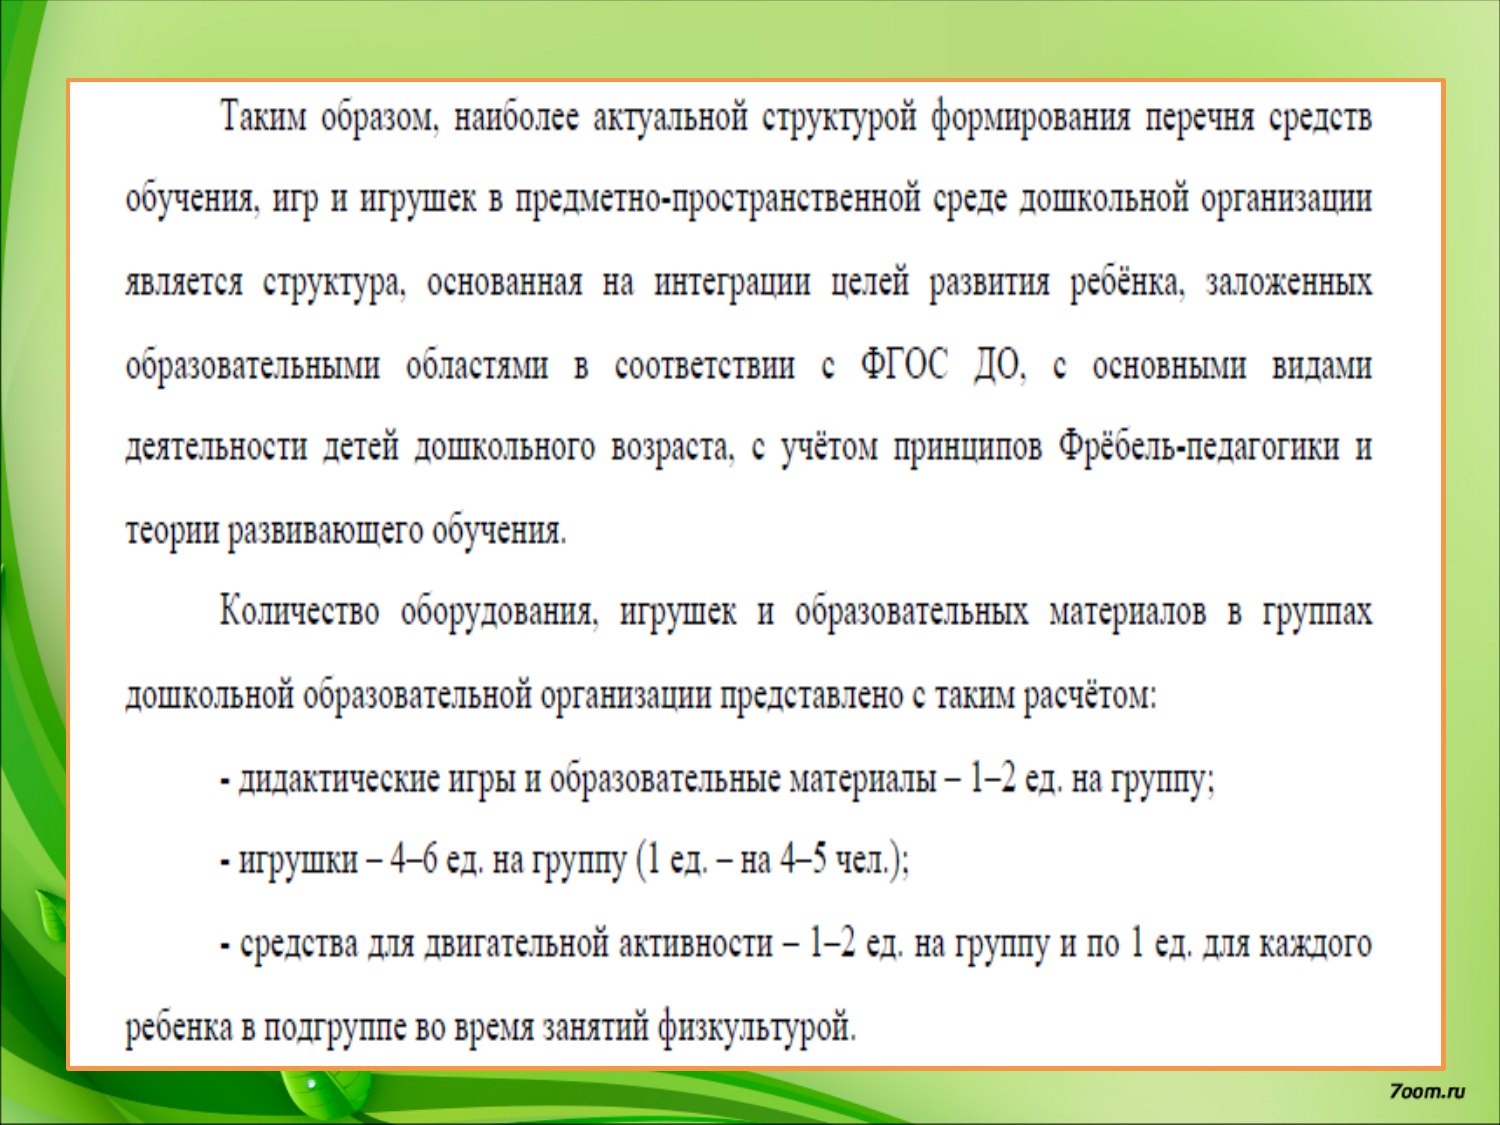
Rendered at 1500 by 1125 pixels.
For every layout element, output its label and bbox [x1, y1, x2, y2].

picture [0, 0, 1500, 1125]
list [70, 81, 1442, 1067]
